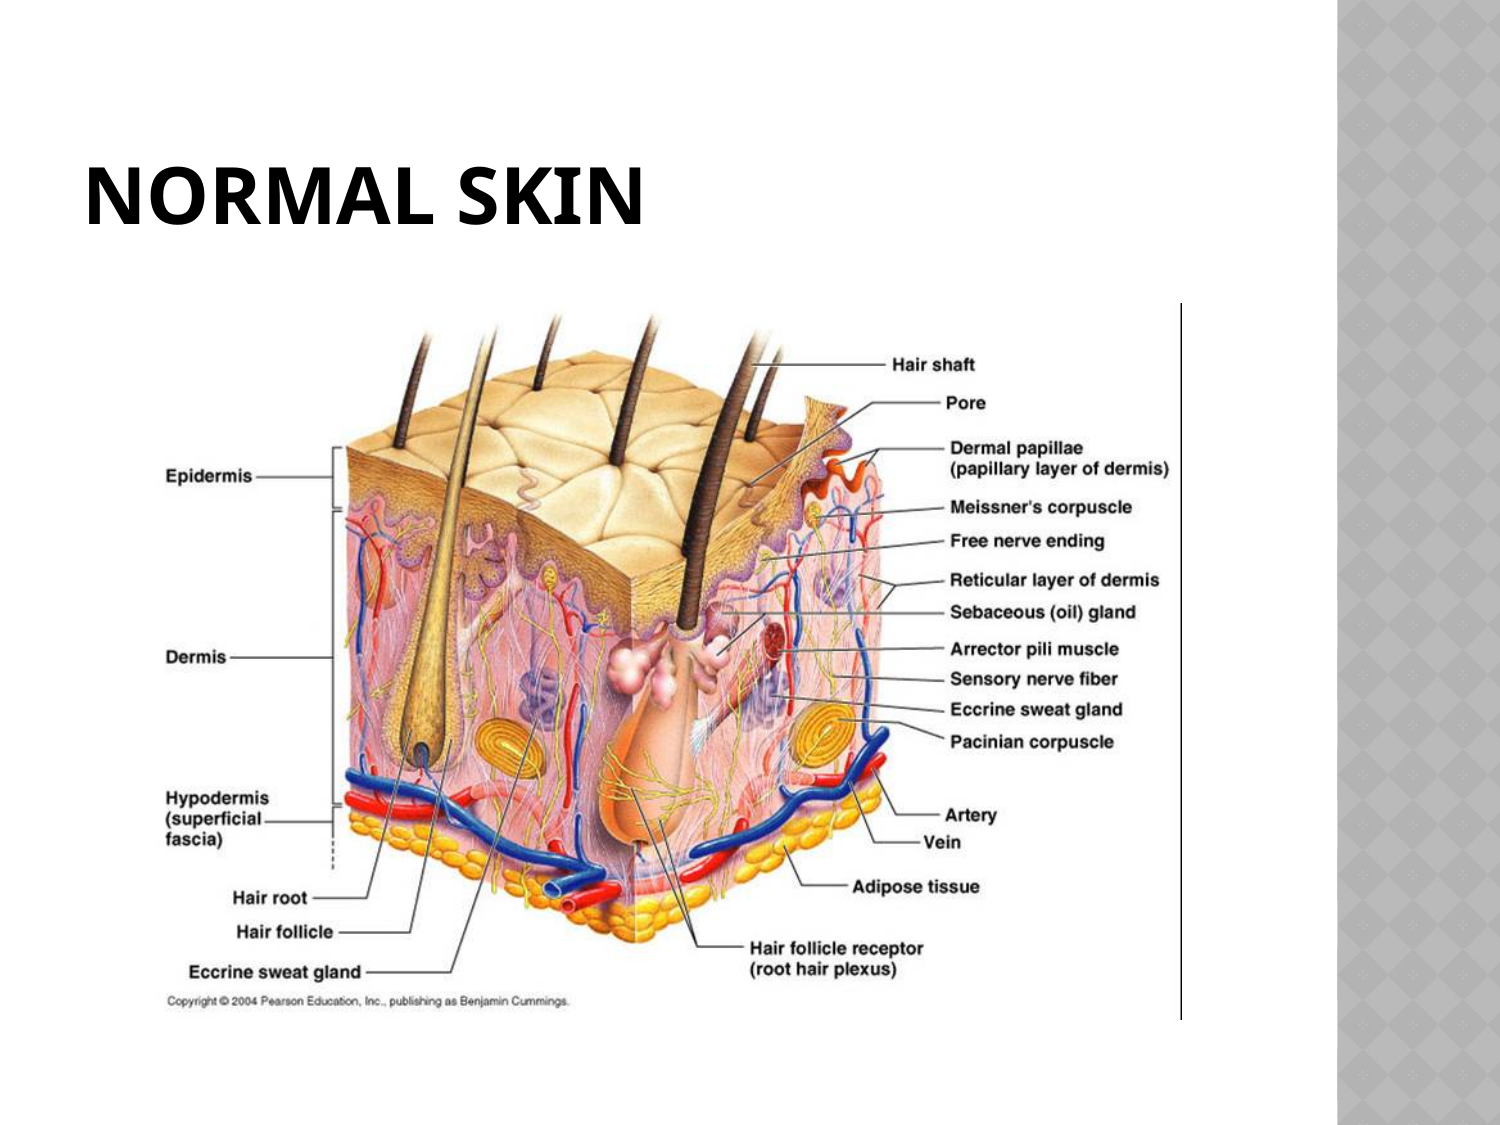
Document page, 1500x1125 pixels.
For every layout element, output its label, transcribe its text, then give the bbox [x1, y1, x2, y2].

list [155, 303, 1182, 1020]
title Normal skin [75, 52, 1263, 240]
